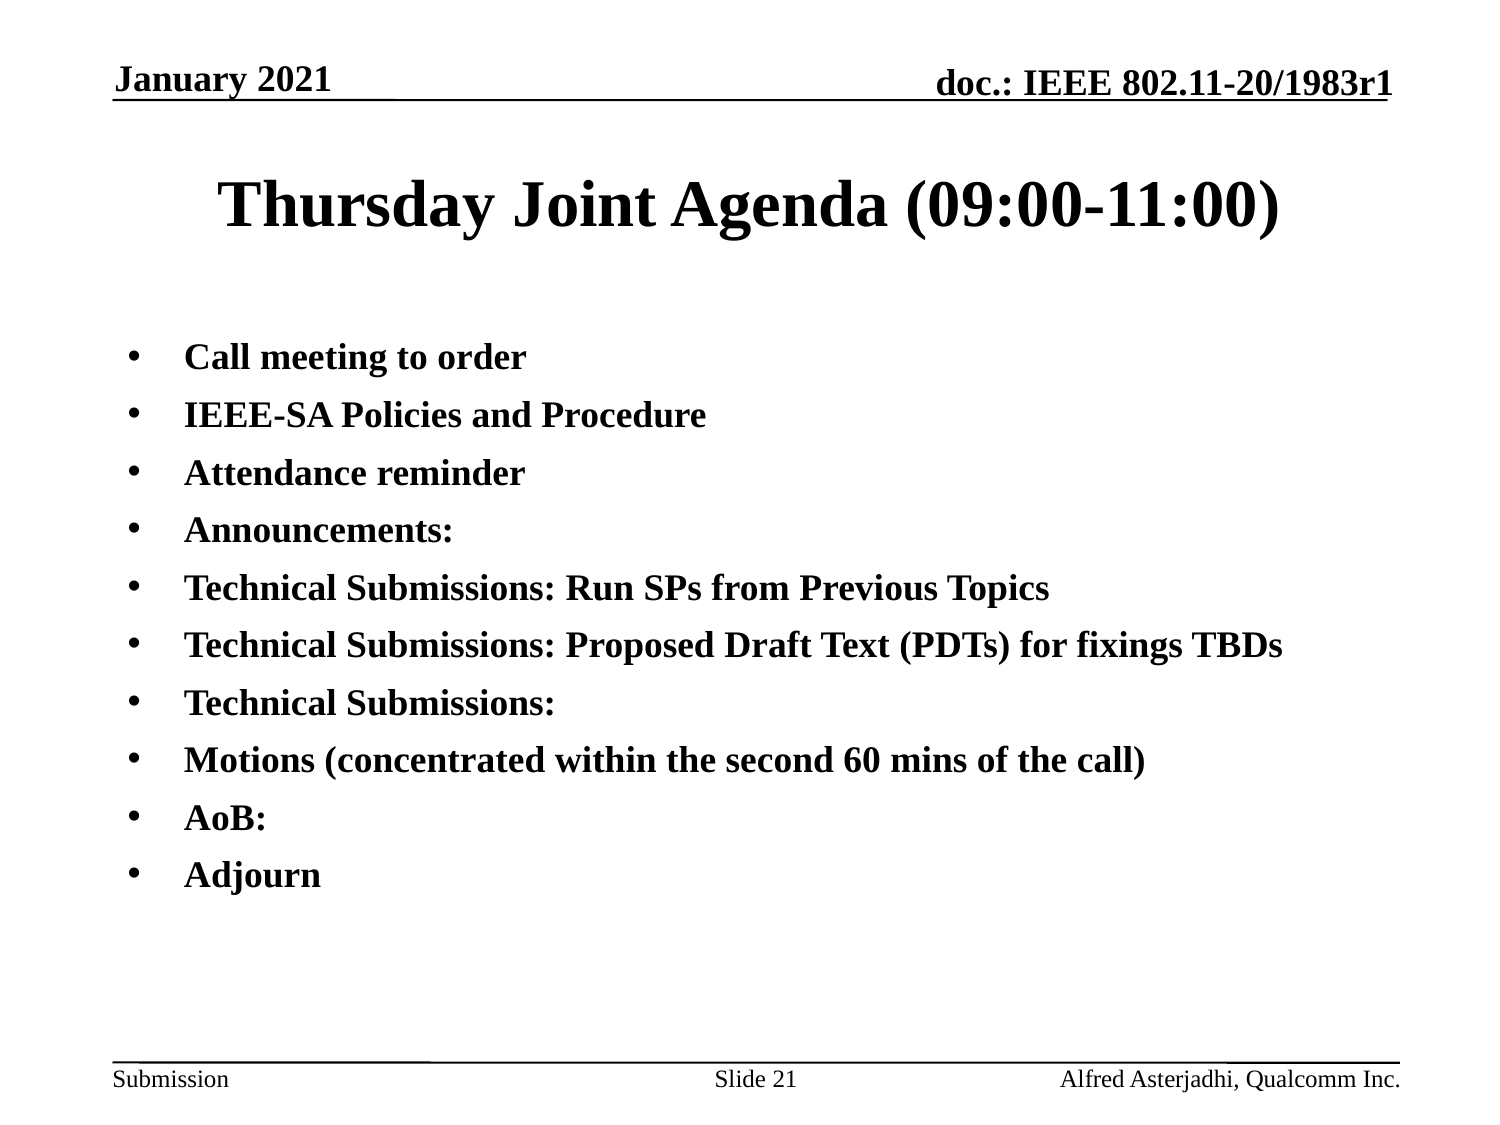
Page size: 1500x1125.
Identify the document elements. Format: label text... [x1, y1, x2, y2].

list Call meeting to order IEEE-SA Policies and Procedure Attendance reminder Announcements: Technical Submissions: Run SPs from Previous Topics Technical Submissions: Proposed Draft Text (PDTs) for fixings TBDs Technical Submissions: Motions (concentrated within the second 60 mins of the call) AoB: Adjourn [112, 324, 1388, 1000]
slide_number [114, 54, 423, 100]
footer Alfred Asterjadhi, Qualcomm Inc. [878, 1061, 1402, 1093]
slide_number Slide 21 [712, 1061, 800, 1123]
title Thursday Joint Agenda (09:00-11:00) [112, 112, 1388, 288]
